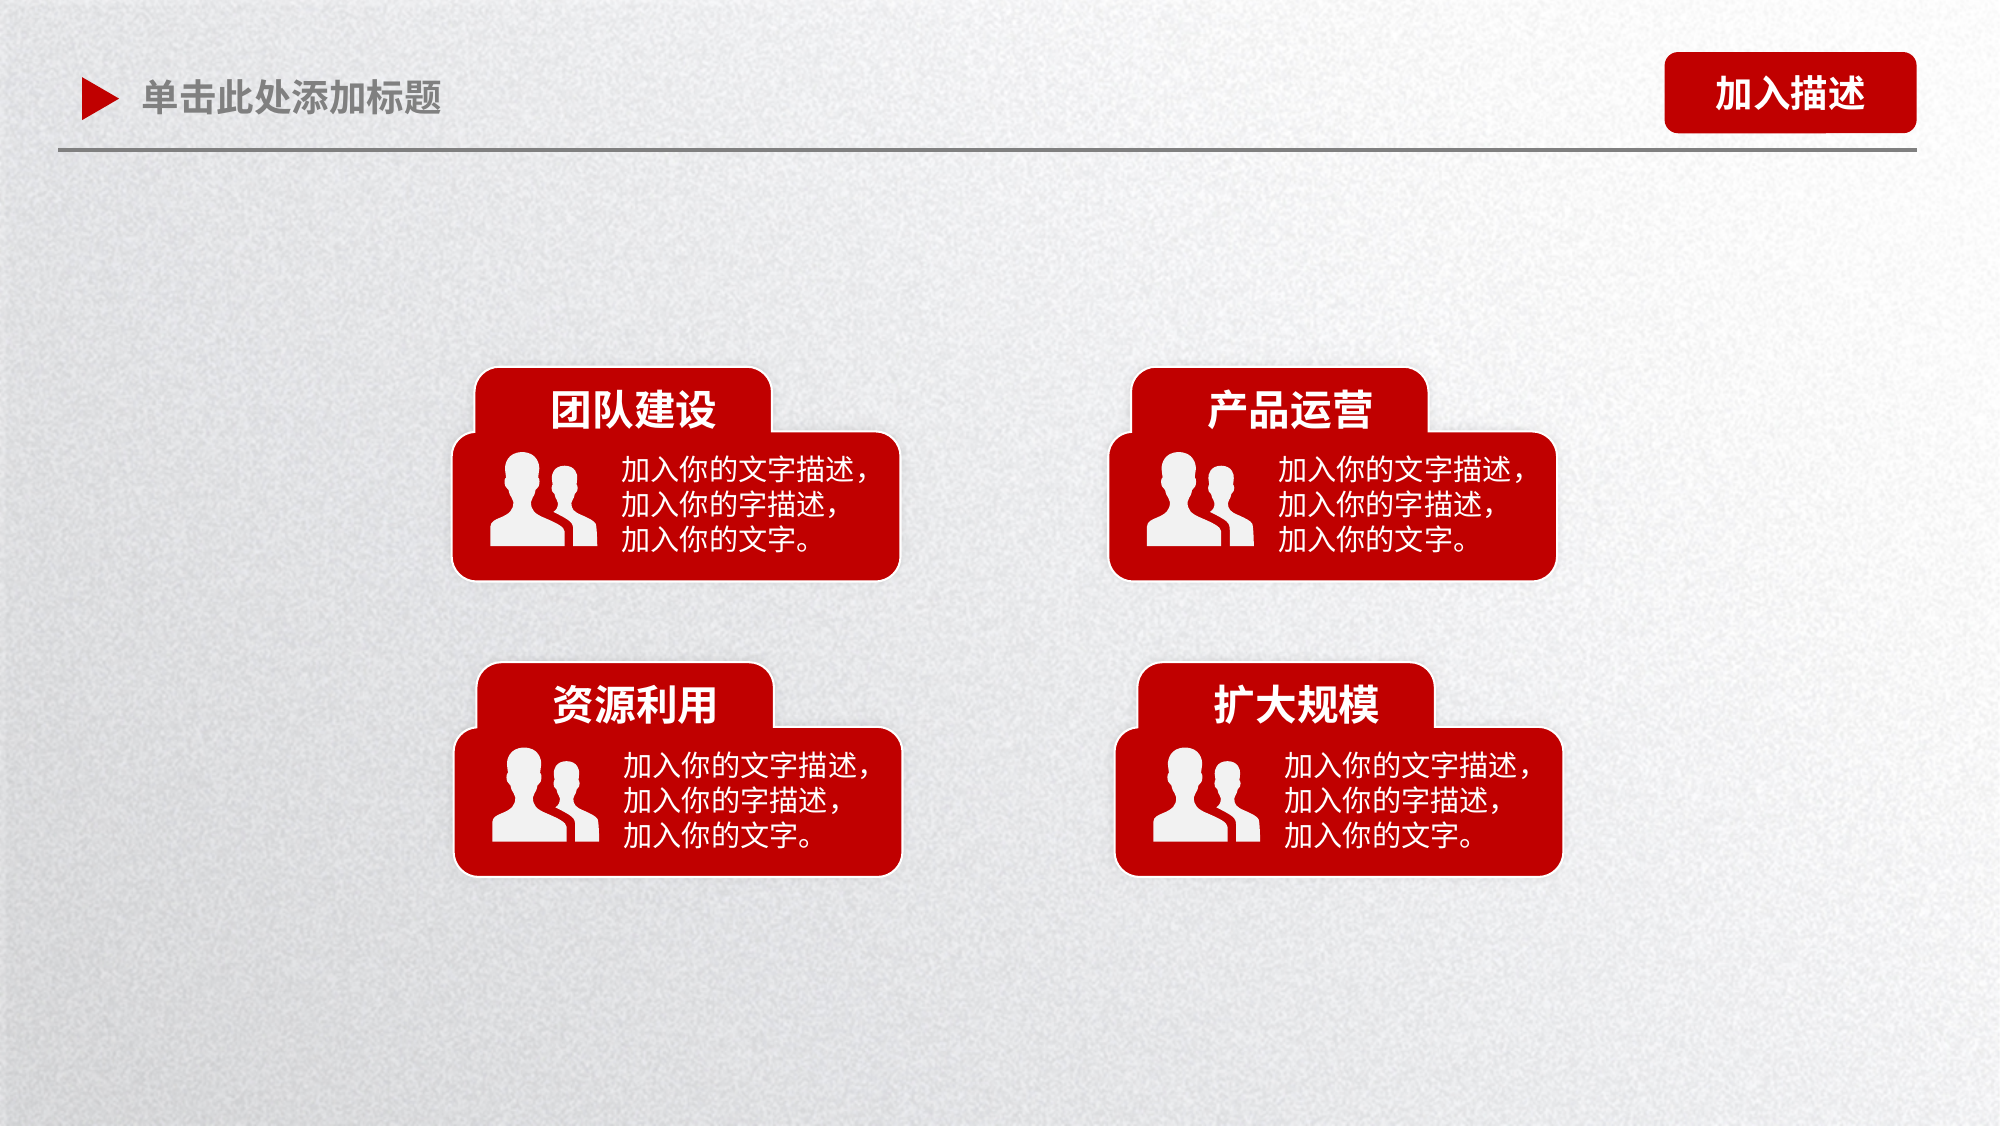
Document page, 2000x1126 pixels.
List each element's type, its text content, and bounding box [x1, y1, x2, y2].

text_box 资源利用 [537, 679, 751, 770]
text_box 扩大规模 [1198, 679, 1412, 770]
text_box 加入你的文字描述，加入你的字描述，加入你的文字。 [606, 451, 891, 542]
text_box [450, 365, 902, 583]
text_box [452, 661, 904, 879]
text_box [492, 747, 567, 842]
text_box [551, 475, 598, 547]
picture [0, 0, 2000, 1126]
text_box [58, 51, 1917, 150]
text_box [1214, 770, 1261, 842]
text_box [1208, 475, 1254, 547]
text_box 团队建设 [535, 383, 749, 475]
text_box [1146, 452, 1222, 547]
text_box 加入你的文字描述，加入你的字描述，加入你的文字。 [608, 746, 893, 838]
text_box [1107, 365, 1559, 583]
text_box [490, 452, 565, 547]
text_box 加入你的文字描述，加入你的字描述，加入你的文字。 [1263, 451, 1547, 542]
text_box [1113, 661, 1565, 879]
text_box 加入你的文字描述，加入你的字描述，加入你的文字。 [1269, 746, 1553, 838]
text_box [553, 770, 600, 842]
text_box 产品运营 [1192, 383, 1405, 475]
text_box [1153, 747, 1228, 842]
